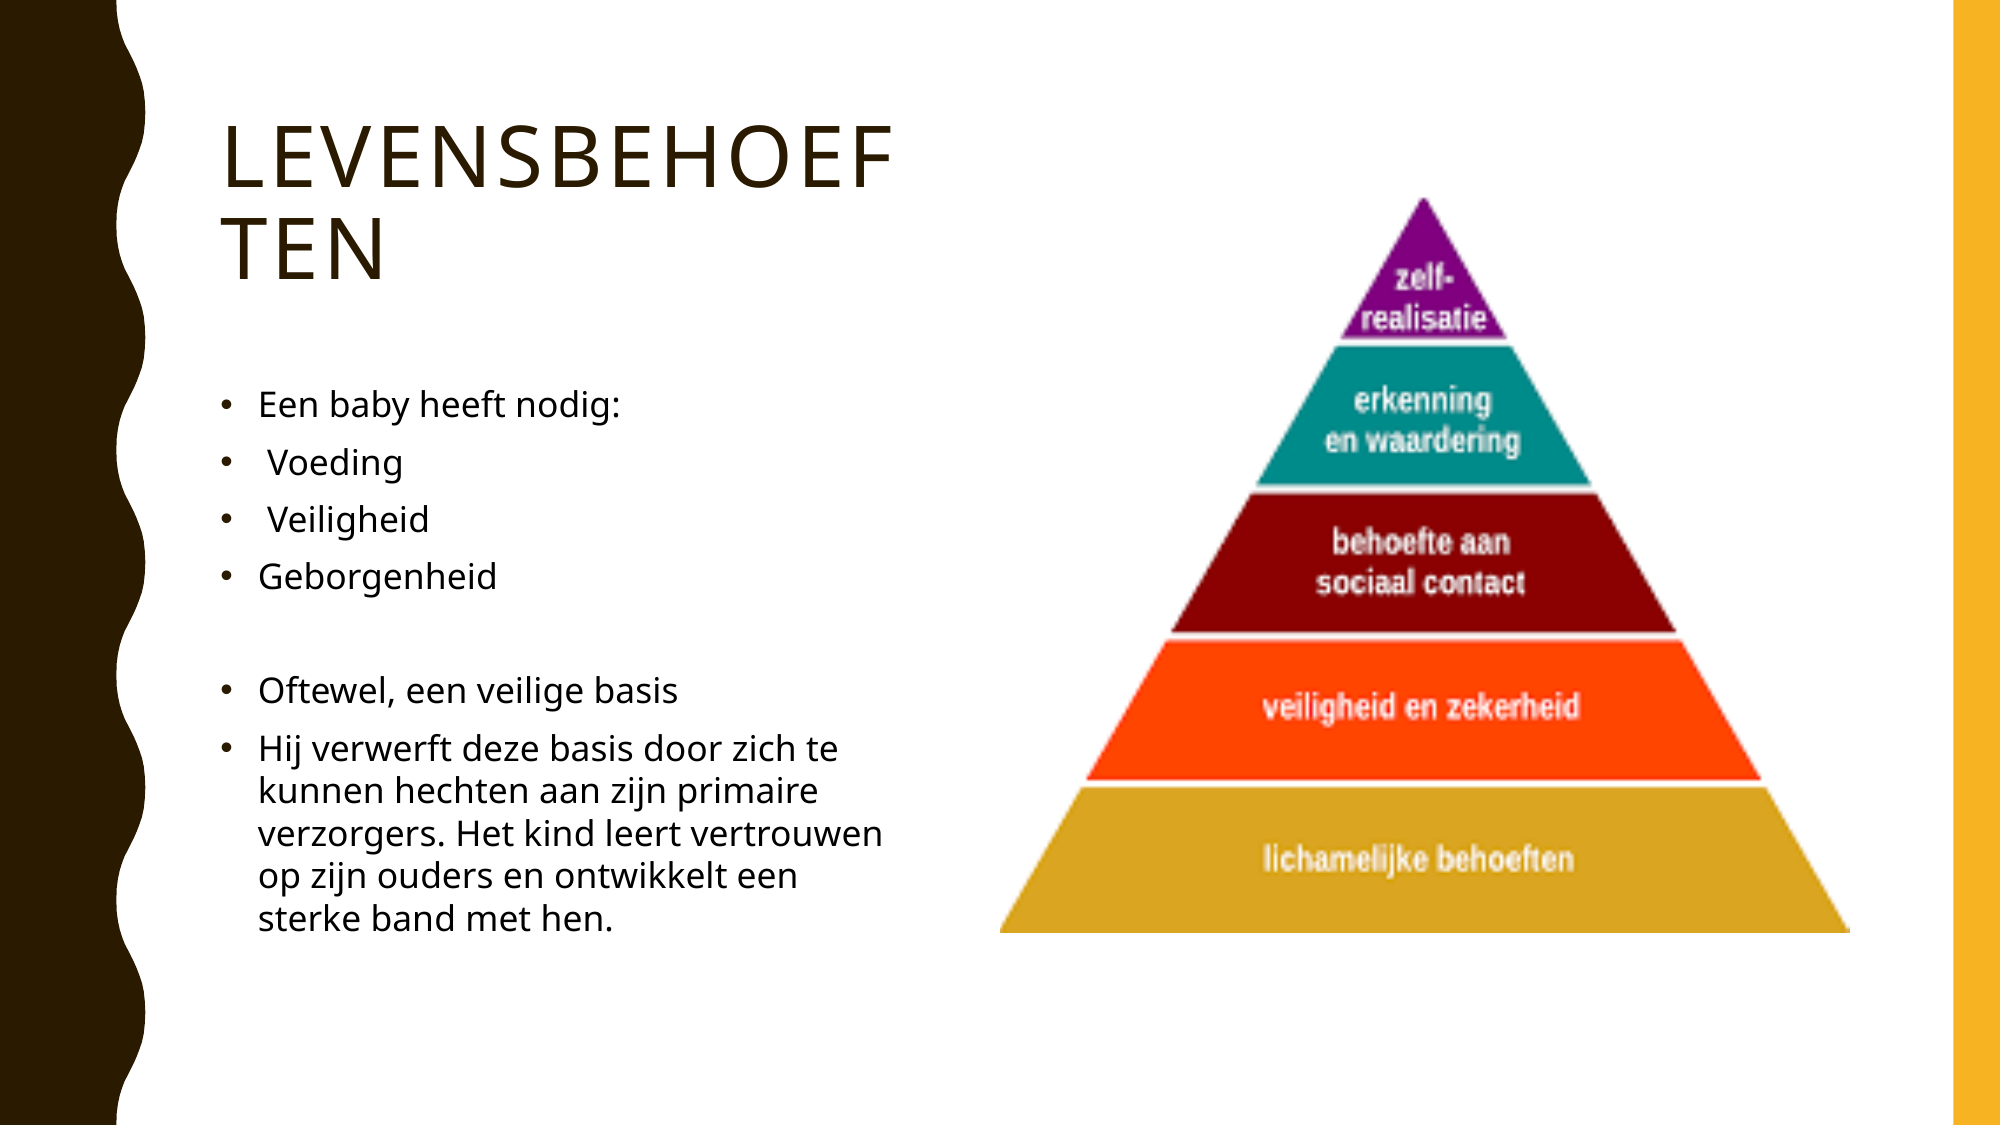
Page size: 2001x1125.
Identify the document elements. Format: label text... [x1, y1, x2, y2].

list Een baby heeft nodig: Voeding Veiligheid Geborgenheid Oftewel, een veilige basis Hij verwerft deze basis door zich te kunnen hechten aan zijn primaire verzorgers. Het kind leert vertrouwen op zijn ouders en ontwikkelt een sterke band met hen. [205, 375, 922, 965]
title Levensbehoeften [205, 105, 921, 323]
picture [1000, 196, 1850, 933]
